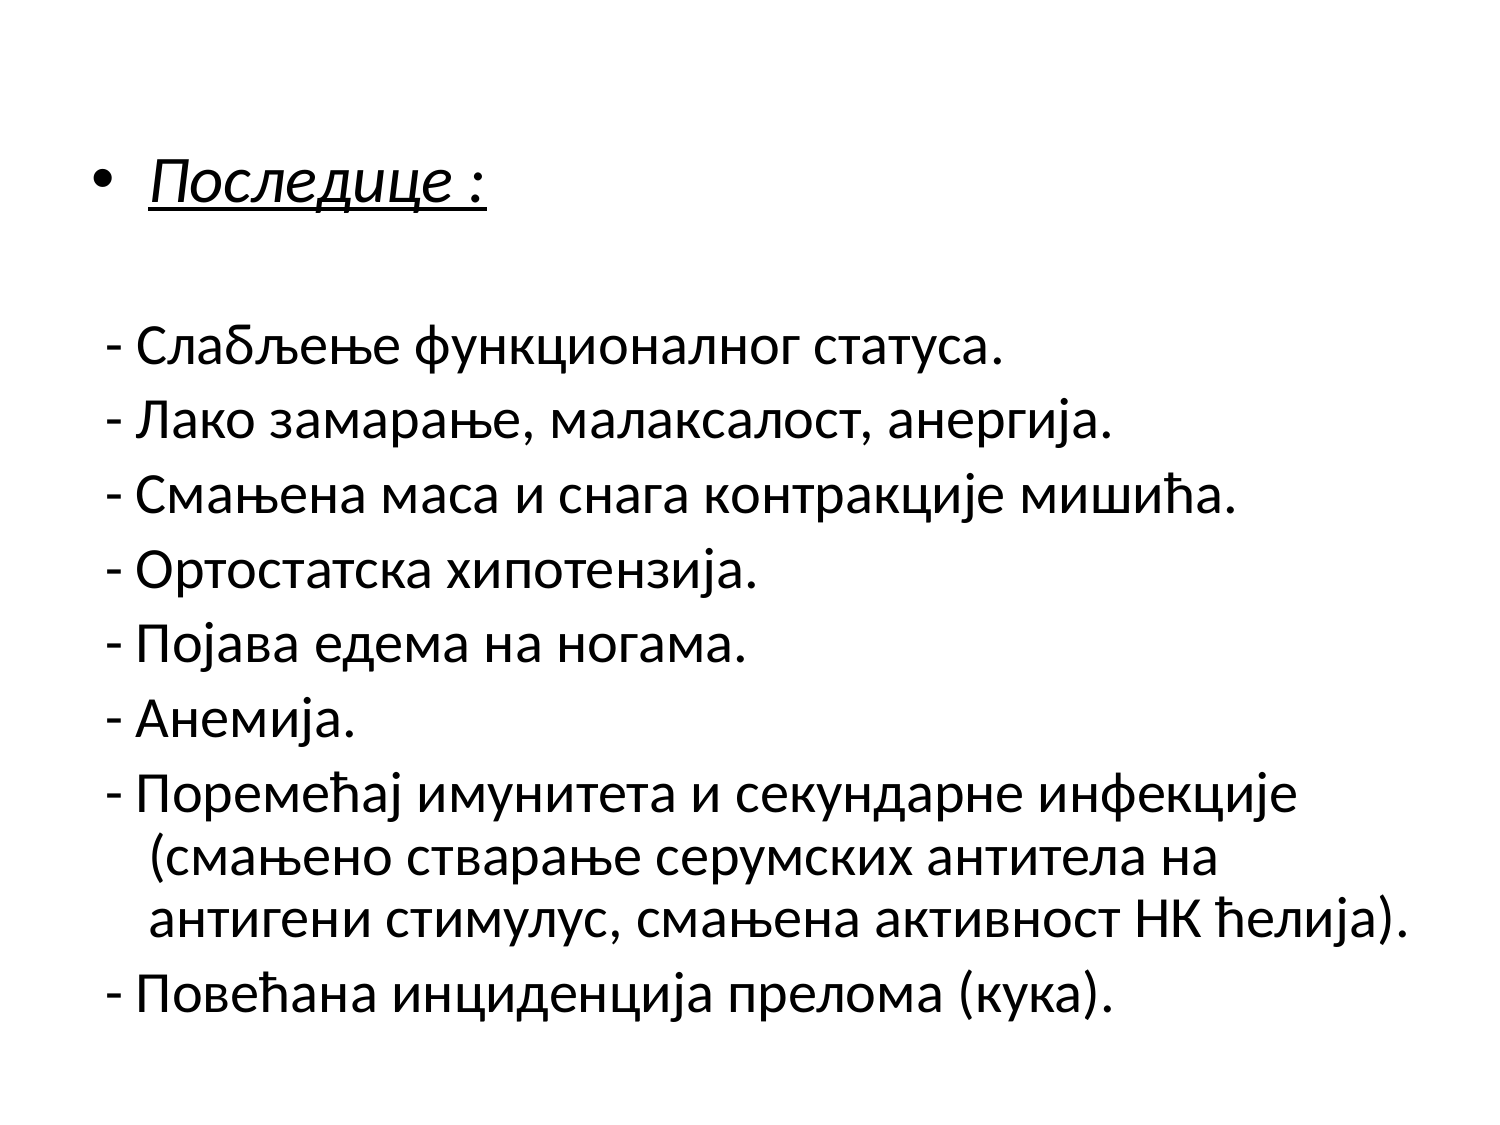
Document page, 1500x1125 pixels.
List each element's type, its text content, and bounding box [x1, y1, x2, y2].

list Последице : - Слабљење функционалног статуса. - Лако замарање, малаксалост, анергија. - Смањена маса и снага контракције мишића. - Ортостатска хипотензија. - Појава едема на ногама. - Анемија. - Поремећај имунитета и секундарне инфекције (смањено стварање серумских антитела на антигени стимулус, смањена активност НК ћелија). - Повећана инциденција прелома (кука). [76, 137, 1427, 1125]
